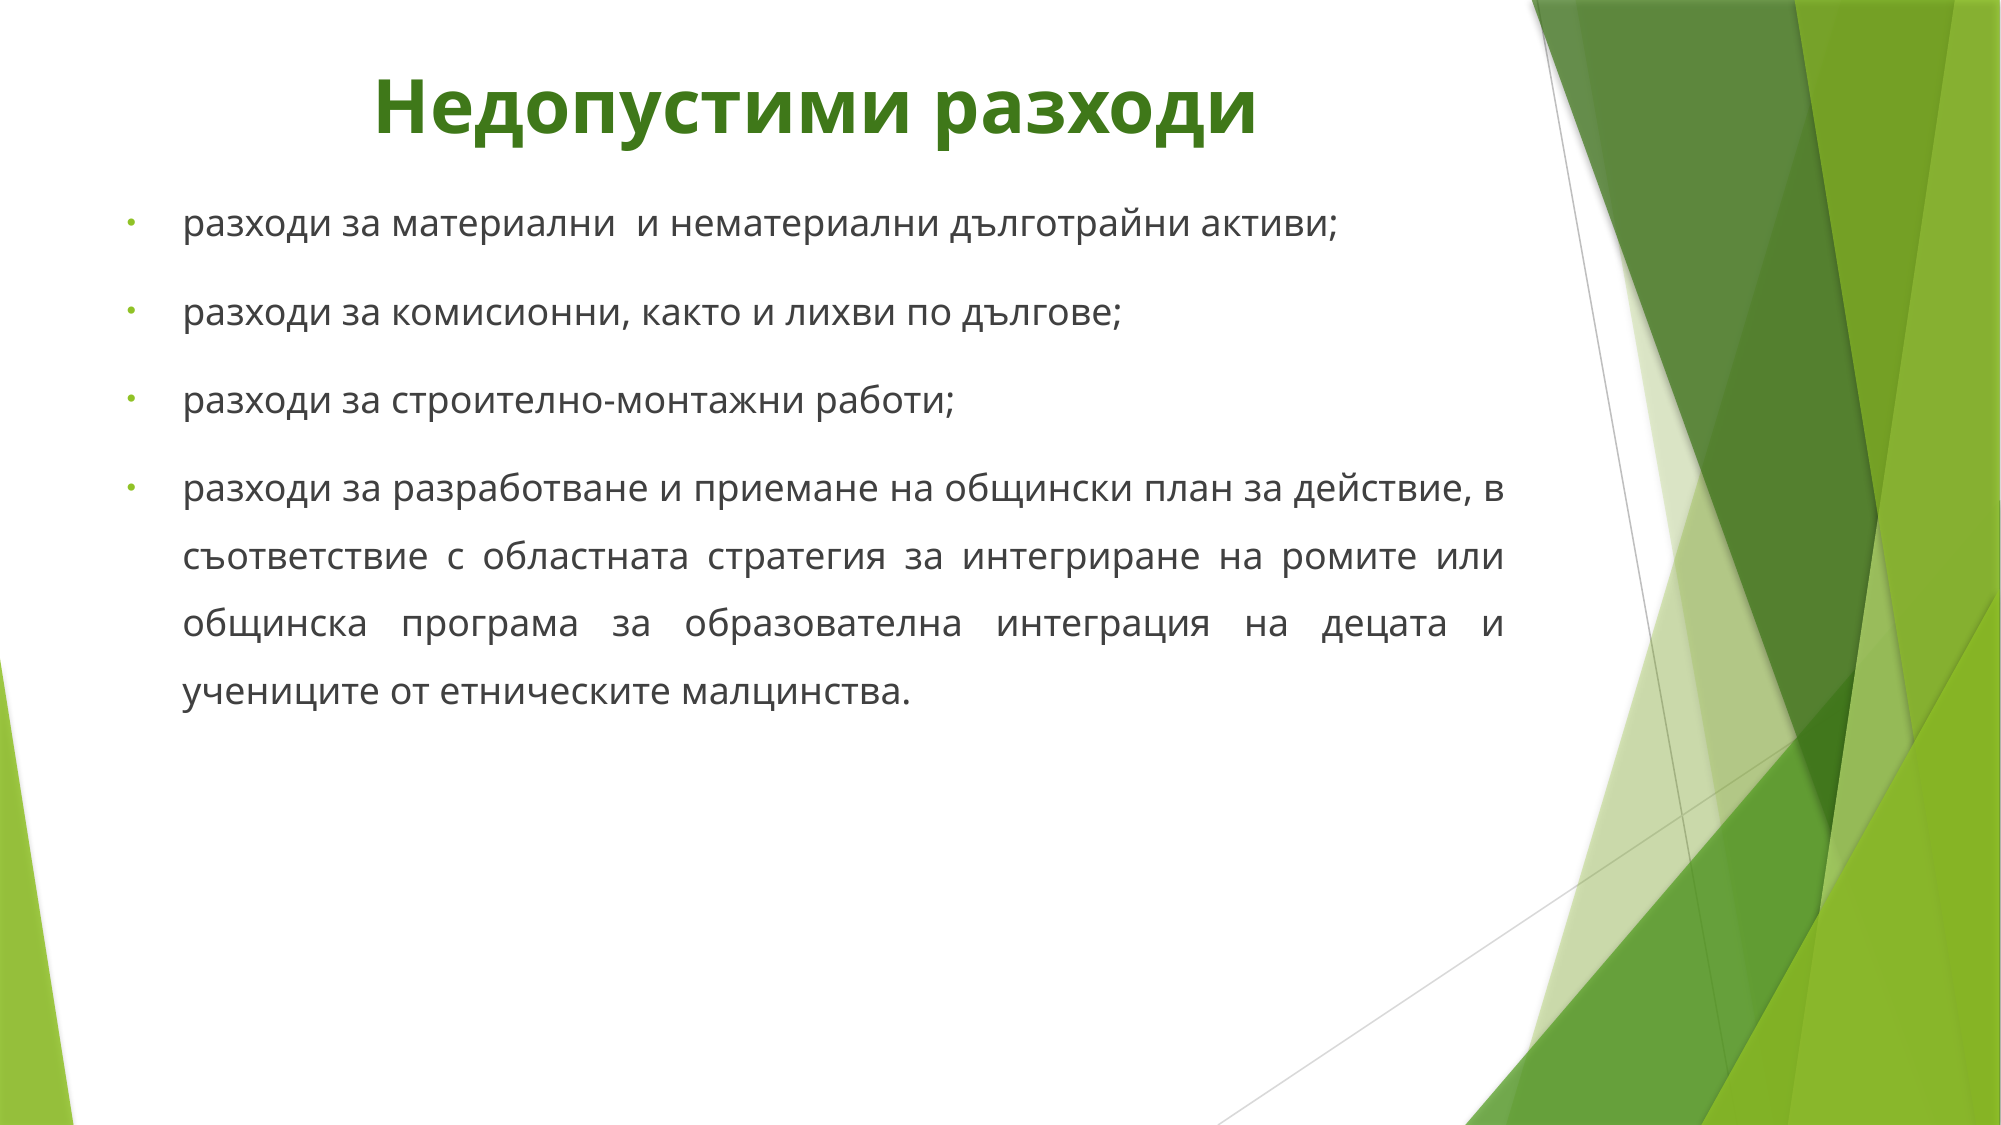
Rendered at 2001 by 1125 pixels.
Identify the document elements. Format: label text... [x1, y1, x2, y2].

list разходи за материални и нематериални дълготрайни активи; разходи за комисионни, както и лихви по дългове; разходи за строително-монтажни работи; разходи за разработване и приемане на общински план за действие, в съответствие с областната стратегия за интегриране на ромите или общинска програма за образователна интеграция на децата и учениците от етническите малцинства. [111, 169, 1522, 1093]
title Недопустими разходи [111, 51, 1522, 169]
